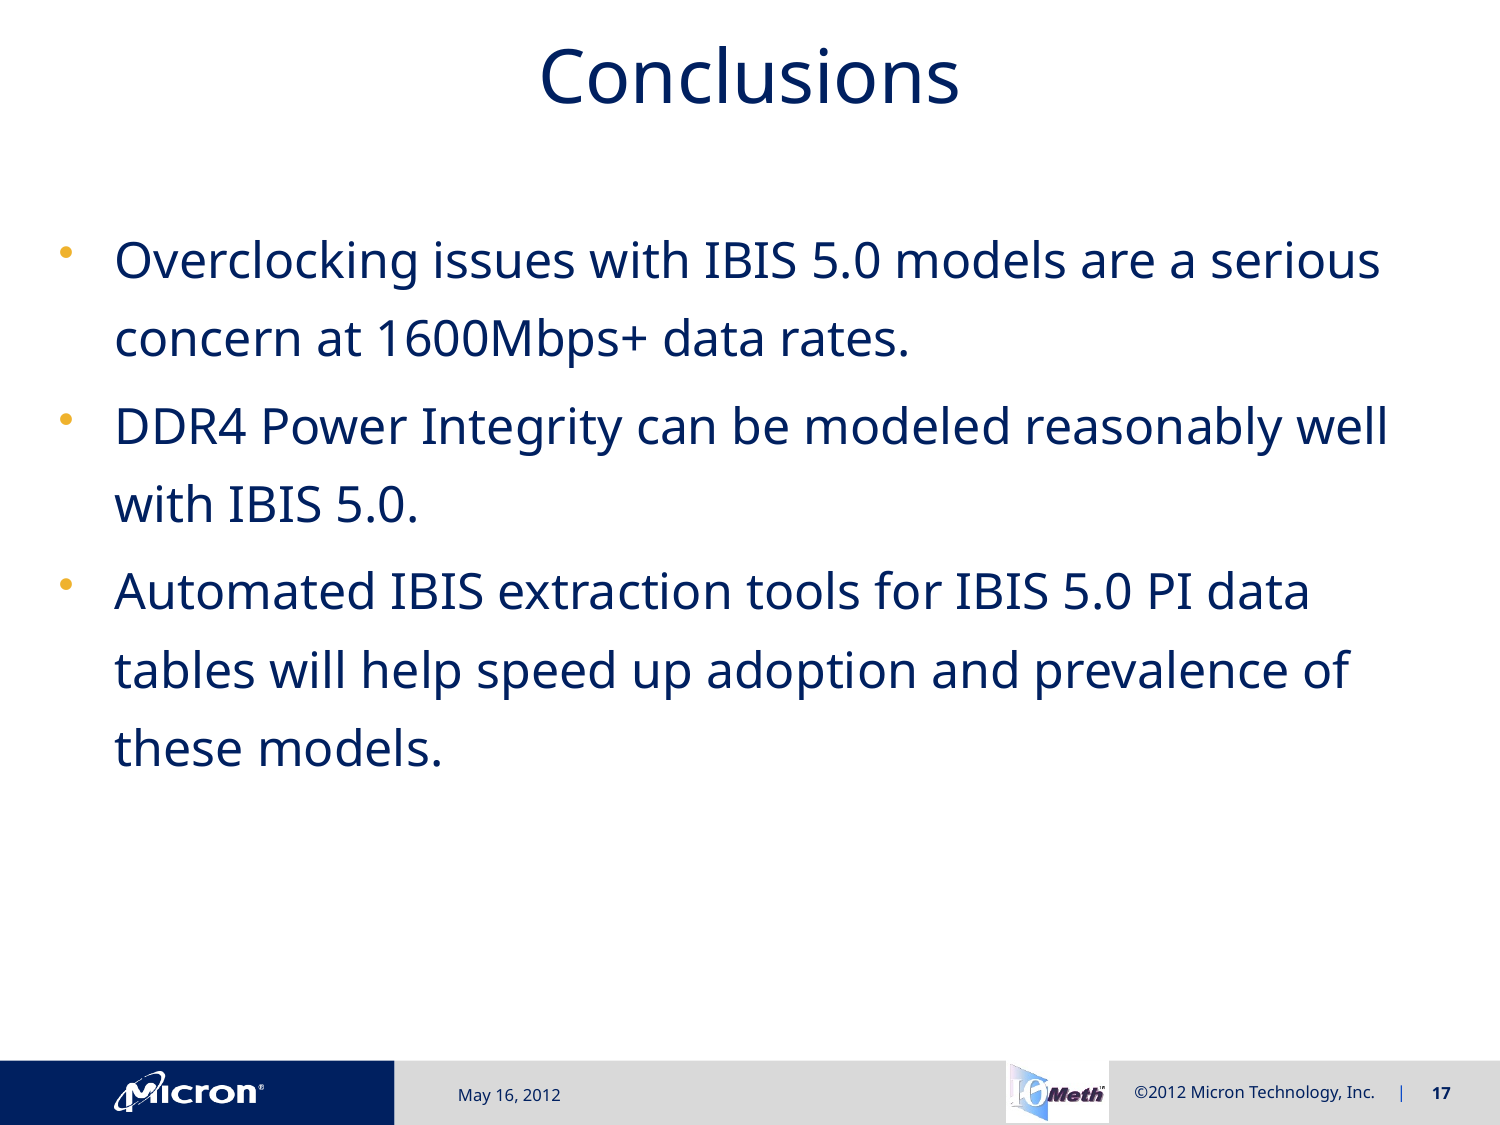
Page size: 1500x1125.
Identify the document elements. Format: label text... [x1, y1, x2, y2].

list Overclocking issues with IBIS 5.0 models are a serious concern at 1600Mbps+ data rates. DDR4 Power Integrity can be modeled reasonably well with IBIS 5.0. Automated IBIS extraction tools for IBIS 5.0 PI data tables will help speed up adoption and prevalence of these models. [43, 202, 1428, 997]
picture [114, 1071, 264, 1112]
title Conclusions [0, 0, 1500, 147]
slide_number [442, 1065, 750, 1125]
picture [1006, 1060, 1109, 1123]
